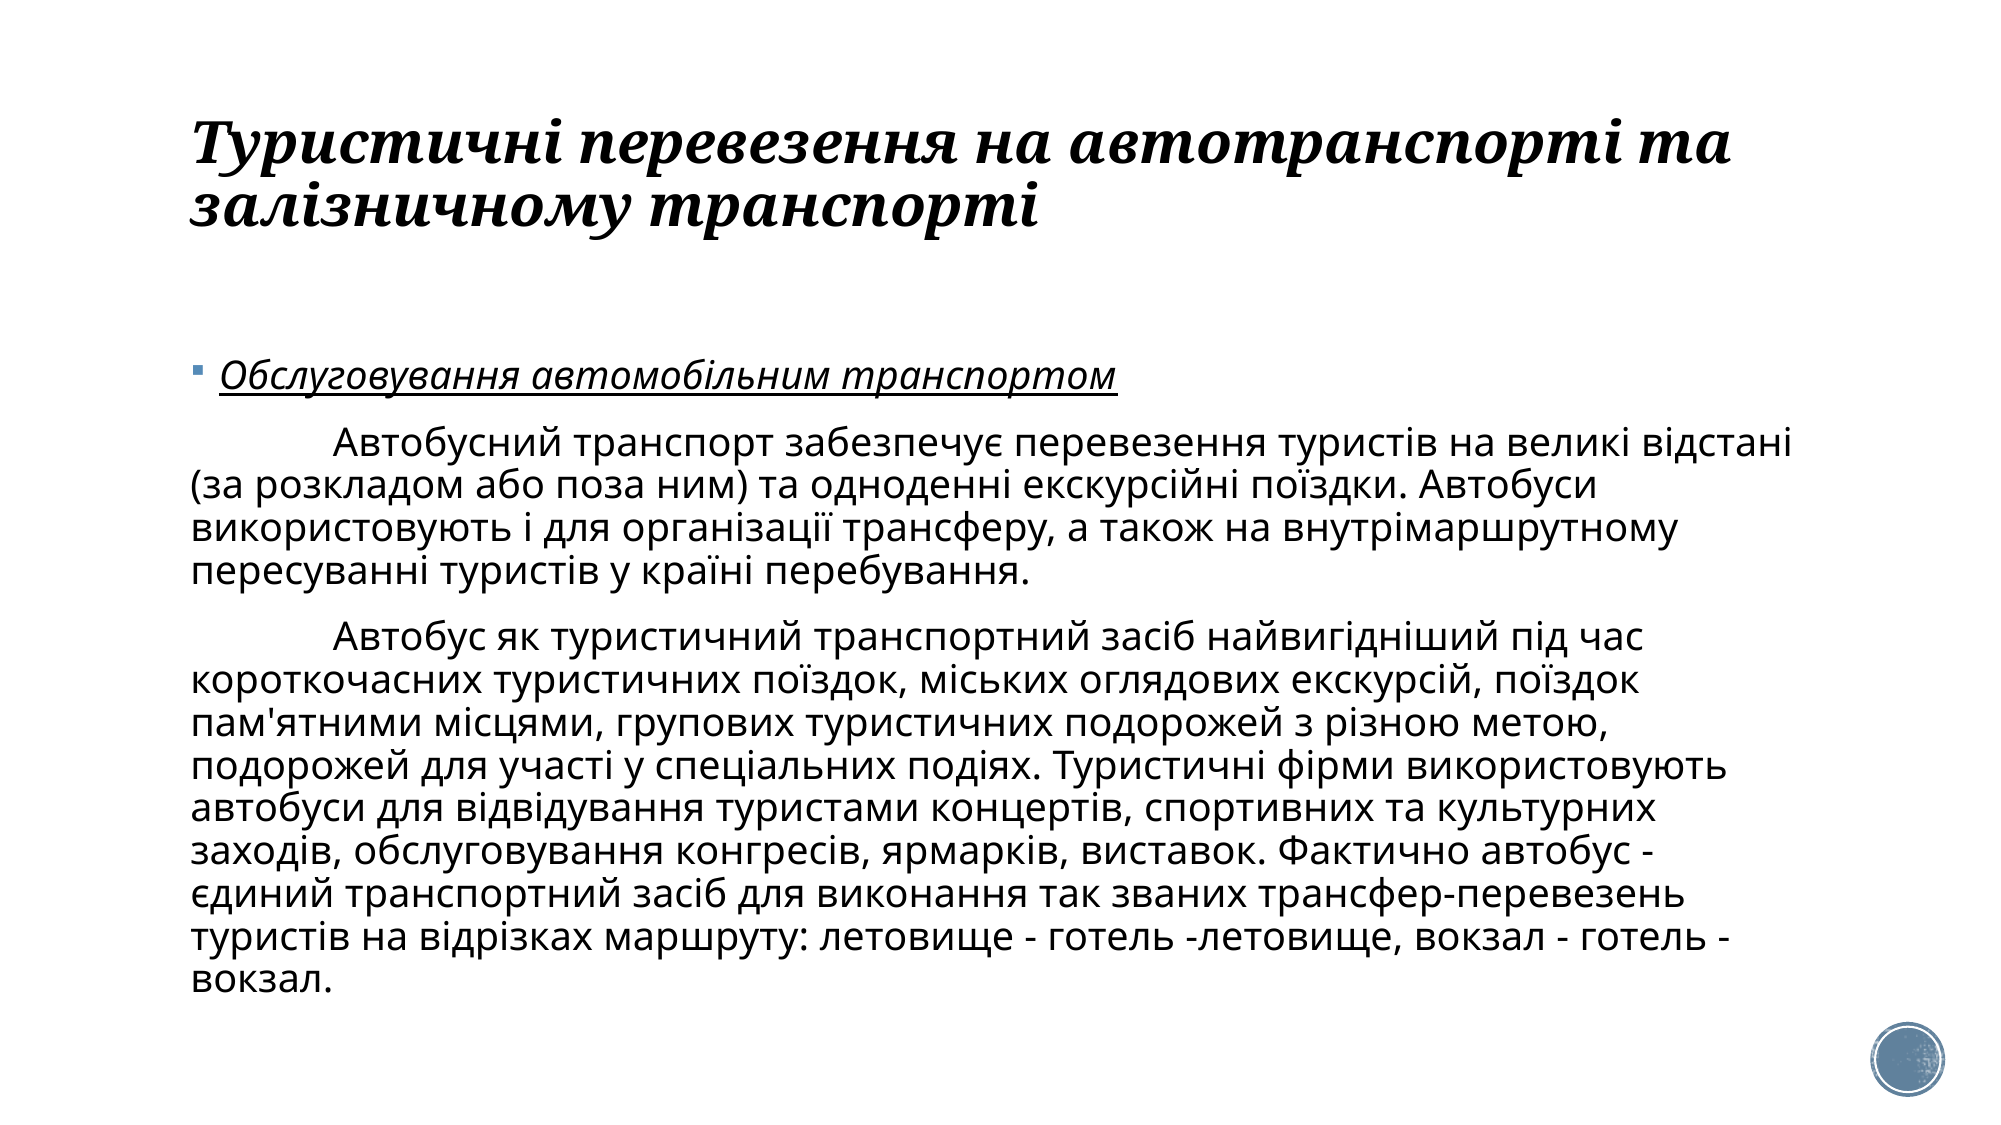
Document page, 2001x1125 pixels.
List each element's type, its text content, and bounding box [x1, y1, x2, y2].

title Туристичні перевезення на автотранспорті та залізничному транспорті [175, 79, 1826, 344]
list Обслуговування автомобільним транспортом Автобусний транспорт забезпечує перевезення туристів на великі відстані (за розкладом або поза ним) та одноденні екскурсійні поїздки. Автобуси використовують і для організації трансферу, а також на внутрімаршрутному пересуванні туристів у країні перебування. Автобус як туристичний транспортний засіб найвигідніший під час короткочасних туристичних поїздок, міських оглядових екскурсій, поїздок пам'ятними місцями, групових туристичних подорожей з різною метою, подорожей для участі у спеціальних подіях. Туристичні фірми використовують автобуси для відвідування туристами концертів, спортивних та культурних заходів, обслуговування конгресів, ярмарків, виставок. Фактично автобус - єдиний транспортний засіб для виконання так званих трансфер-перевезень туристів на відрізках маршруту: летовище - готель -летовище, вокзал - готель - вокзал. [175, 348, 1826, 1013]
